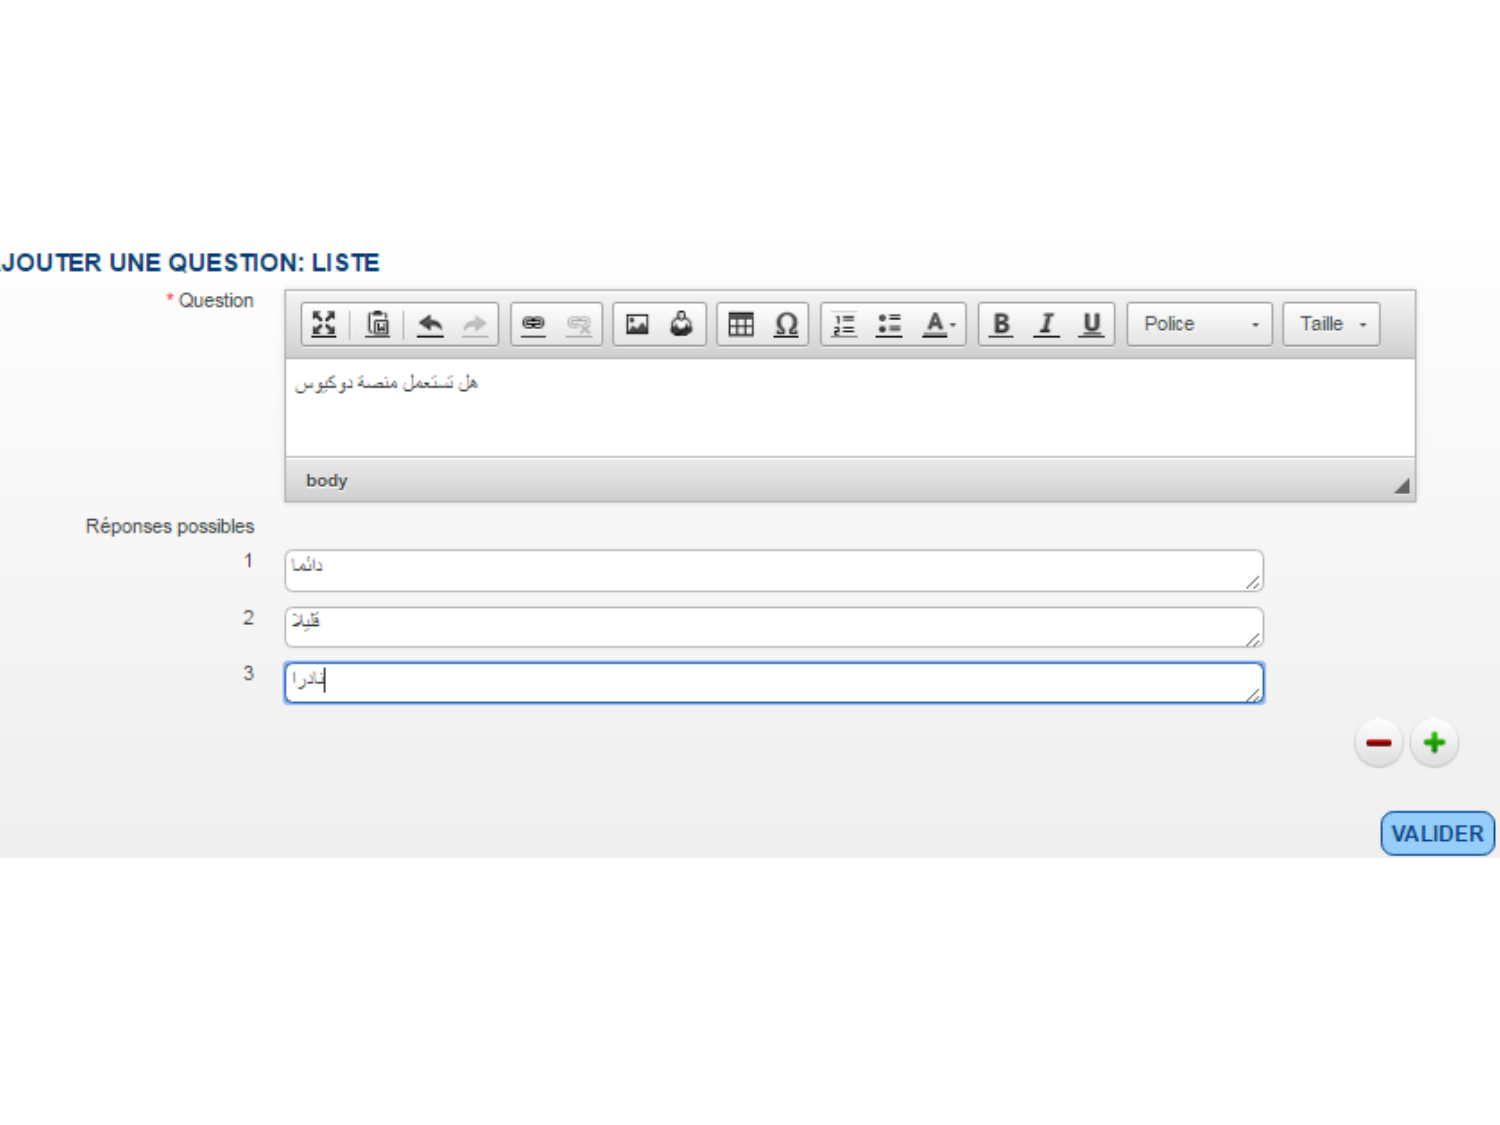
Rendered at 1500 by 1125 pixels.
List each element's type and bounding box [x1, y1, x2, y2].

picture [0, 243, 1500, 858]
